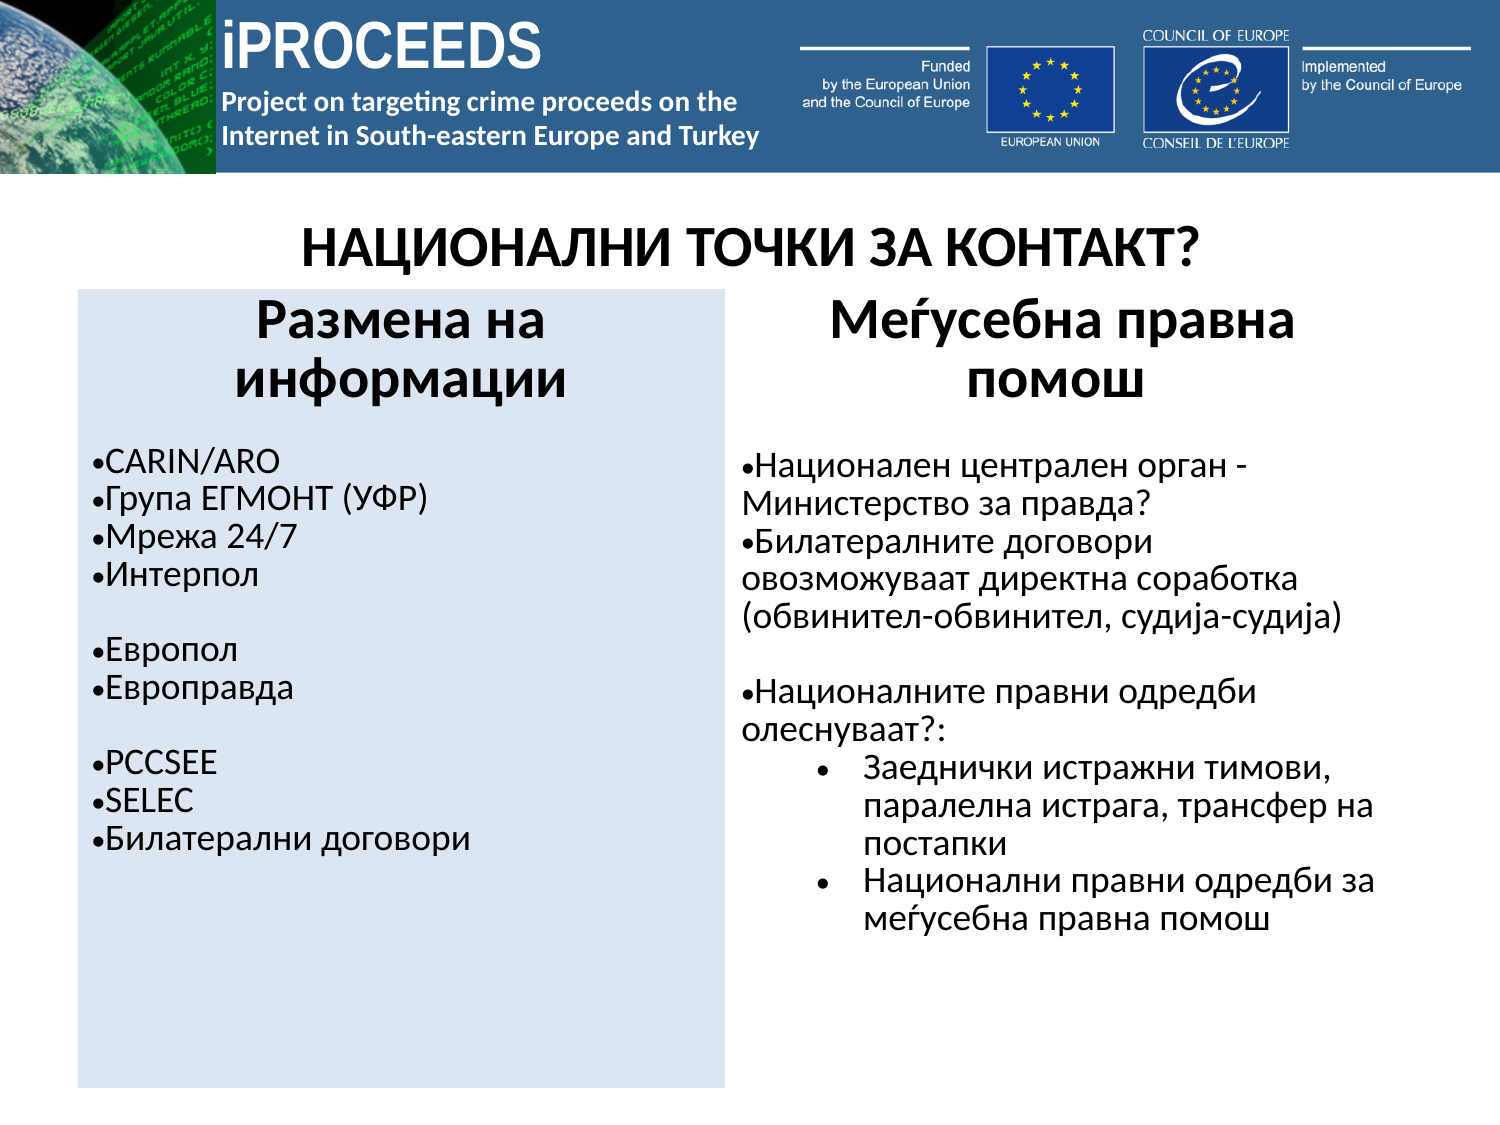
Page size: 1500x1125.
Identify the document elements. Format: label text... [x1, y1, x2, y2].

table_header Размена на информации CARIN/ARO Група ЕГМОНТ (УФР) Мрежа 24/7 Интерпол Европол Европравда PCCSEE SELEC Билатерални договори [78, 289, 725, 1088]
picture [800, 30, 1471, 148]
title НАЦИОНАЛНИ ТОЧКИ ЗА КОНТАКТ? [76, 172, 1427, 315]
table_header Меѓусебна правна помош Национален централен орган - Министерство за правда? Билатералните договори овозможуваат директна соработка (обвинител-обвинител, судија-судија) Националните правни одредби олеснуваат?: Заеднички истражни тимови, паралелна истрага, трансфер на постапки Национални правни одредби за меѓусебна правна помош [727, 289, 1399, 1088]
picture [0, 0, 216, 174]
